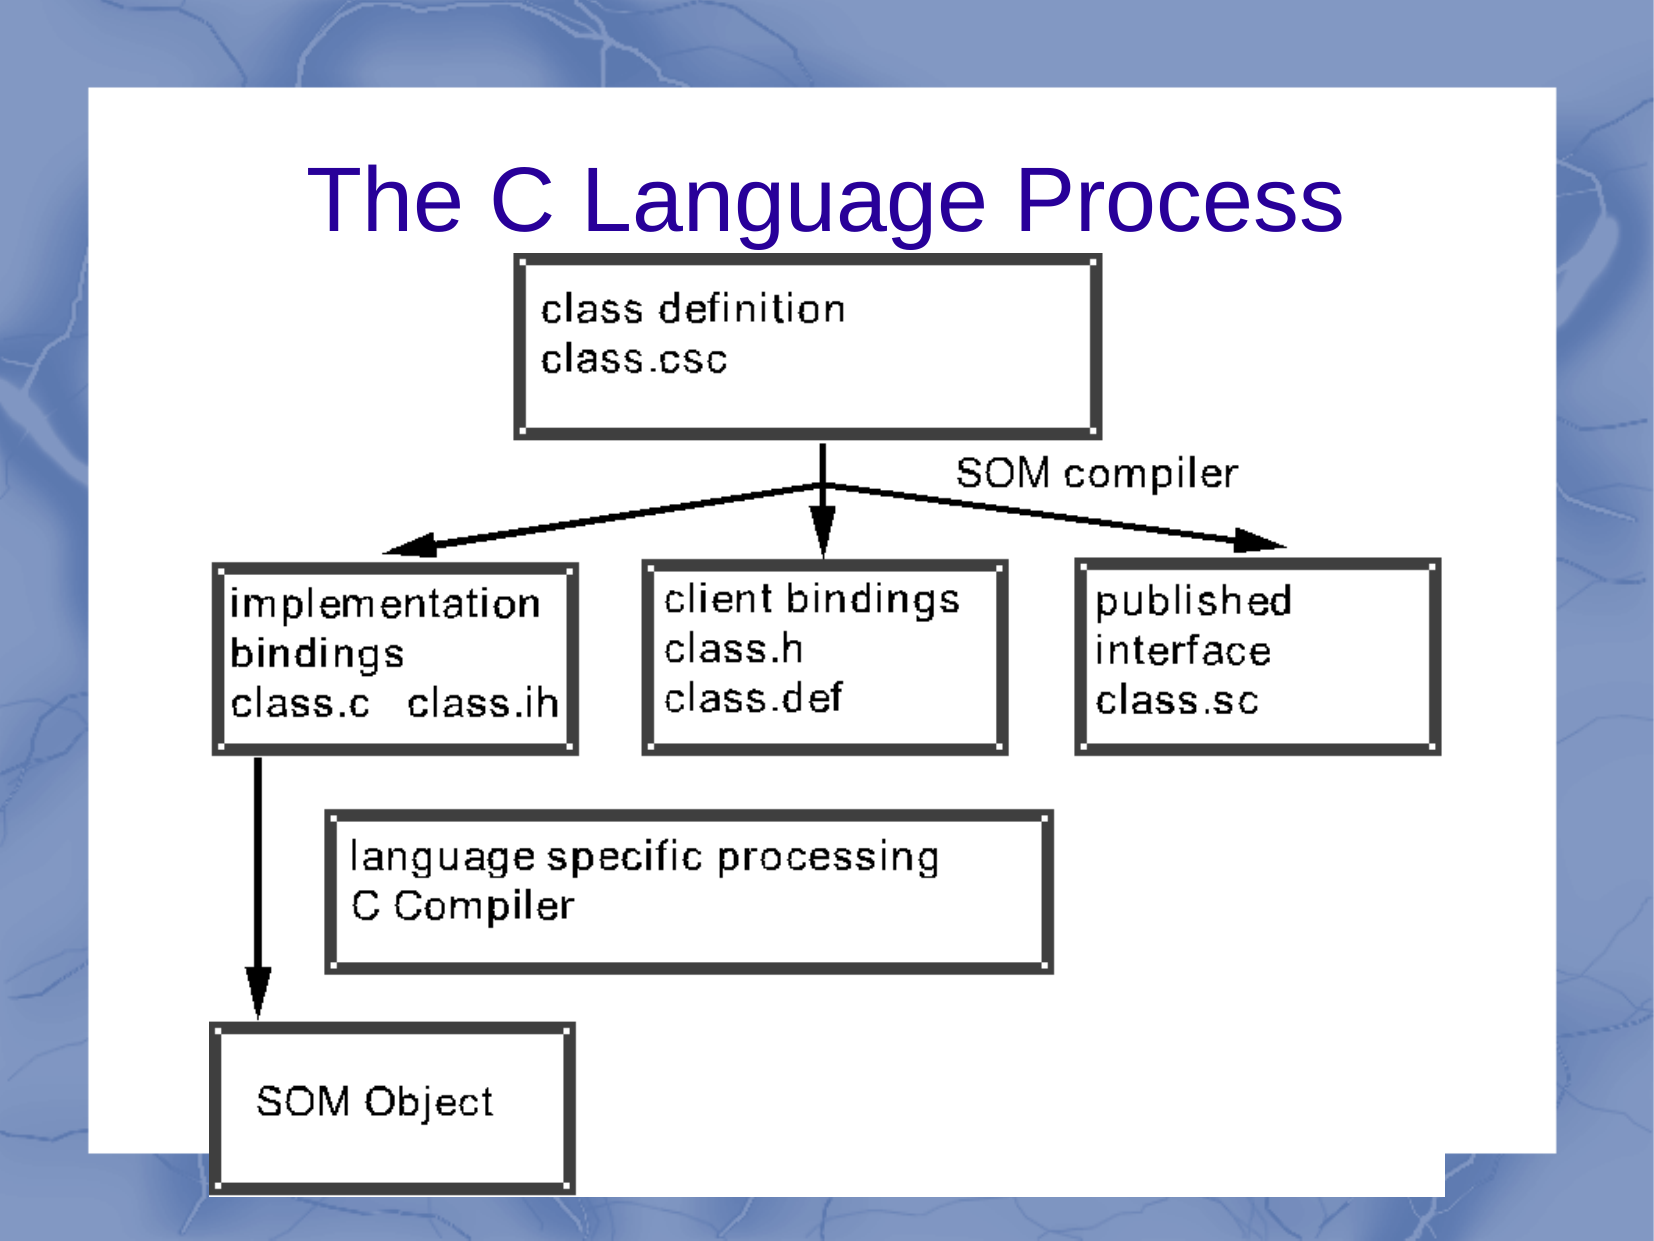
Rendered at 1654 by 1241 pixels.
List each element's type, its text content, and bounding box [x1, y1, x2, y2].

picture [0, 0, 1654, 1241]
title The C Language Process [118, 90, 1536, 298]
